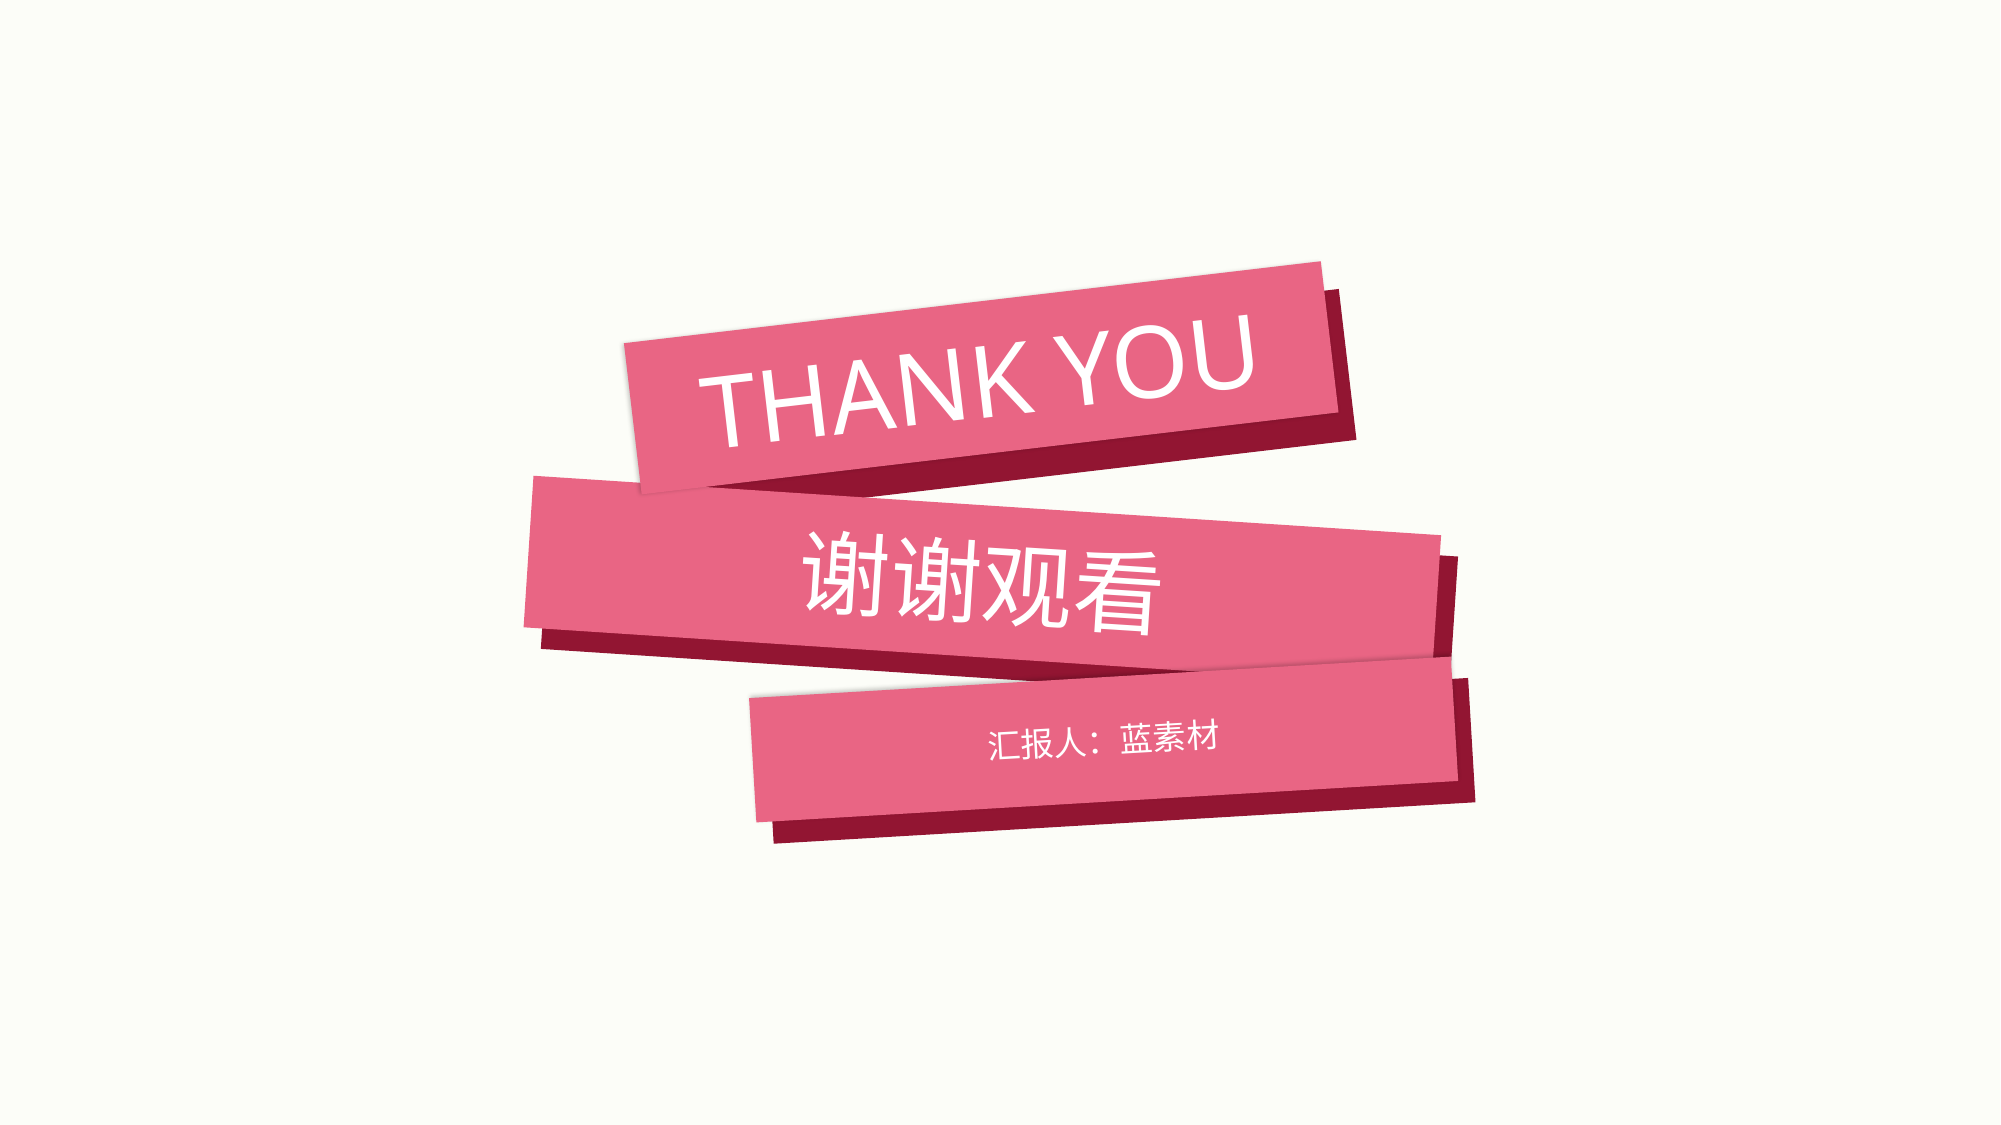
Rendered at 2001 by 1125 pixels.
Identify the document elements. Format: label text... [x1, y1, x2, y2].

text_box 汇报人：蓝素材 [747, 655, 1460, 824]
text_box [771, 676, 1477, 845]
text_box THANK YOU [622, 260, 1340, 496]
text_box [539, 630, 1143, 679]
text_box 谢谢观看 [522, 474, 1443, 670]
text_box [1435, 554, 1460, 653]
text_box [740, 287, 1358, 497]
